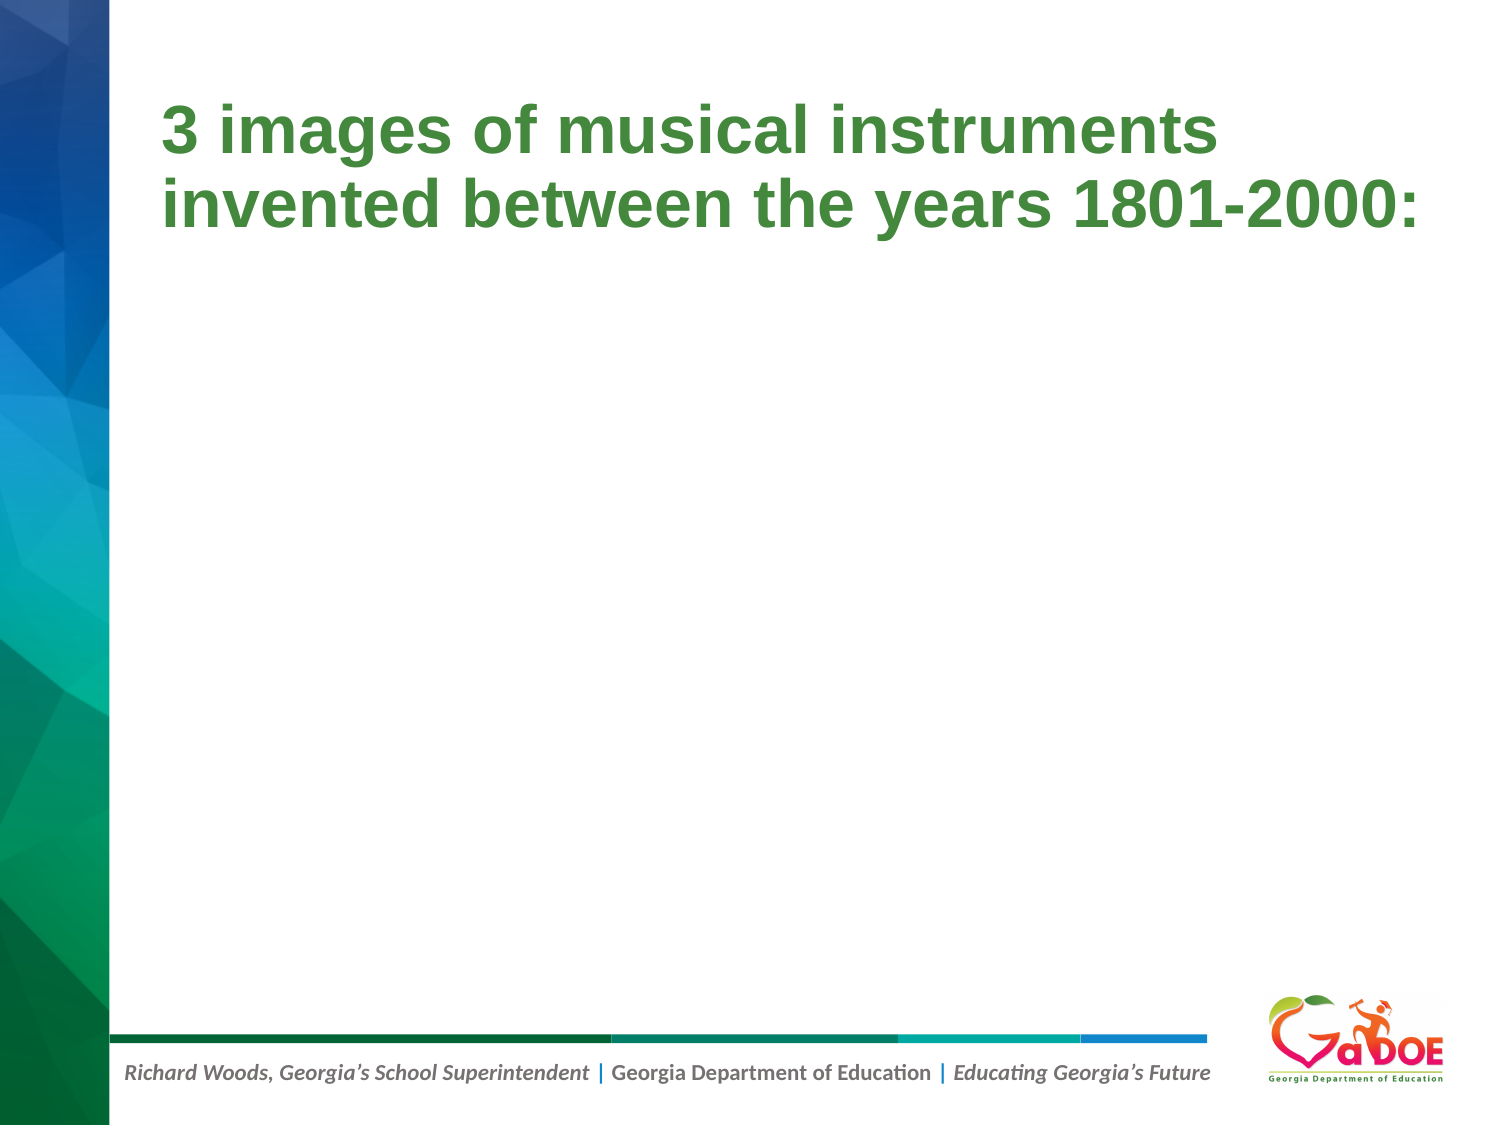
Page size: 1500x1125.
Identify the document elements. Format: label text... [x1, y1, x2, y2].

picture [0, 0, 110, 1125]
title 3 images of musical instruments invented between the years 1801-2000: [146, 59, 1441, 278]
picture [1263, 987, 1447, 1089]
